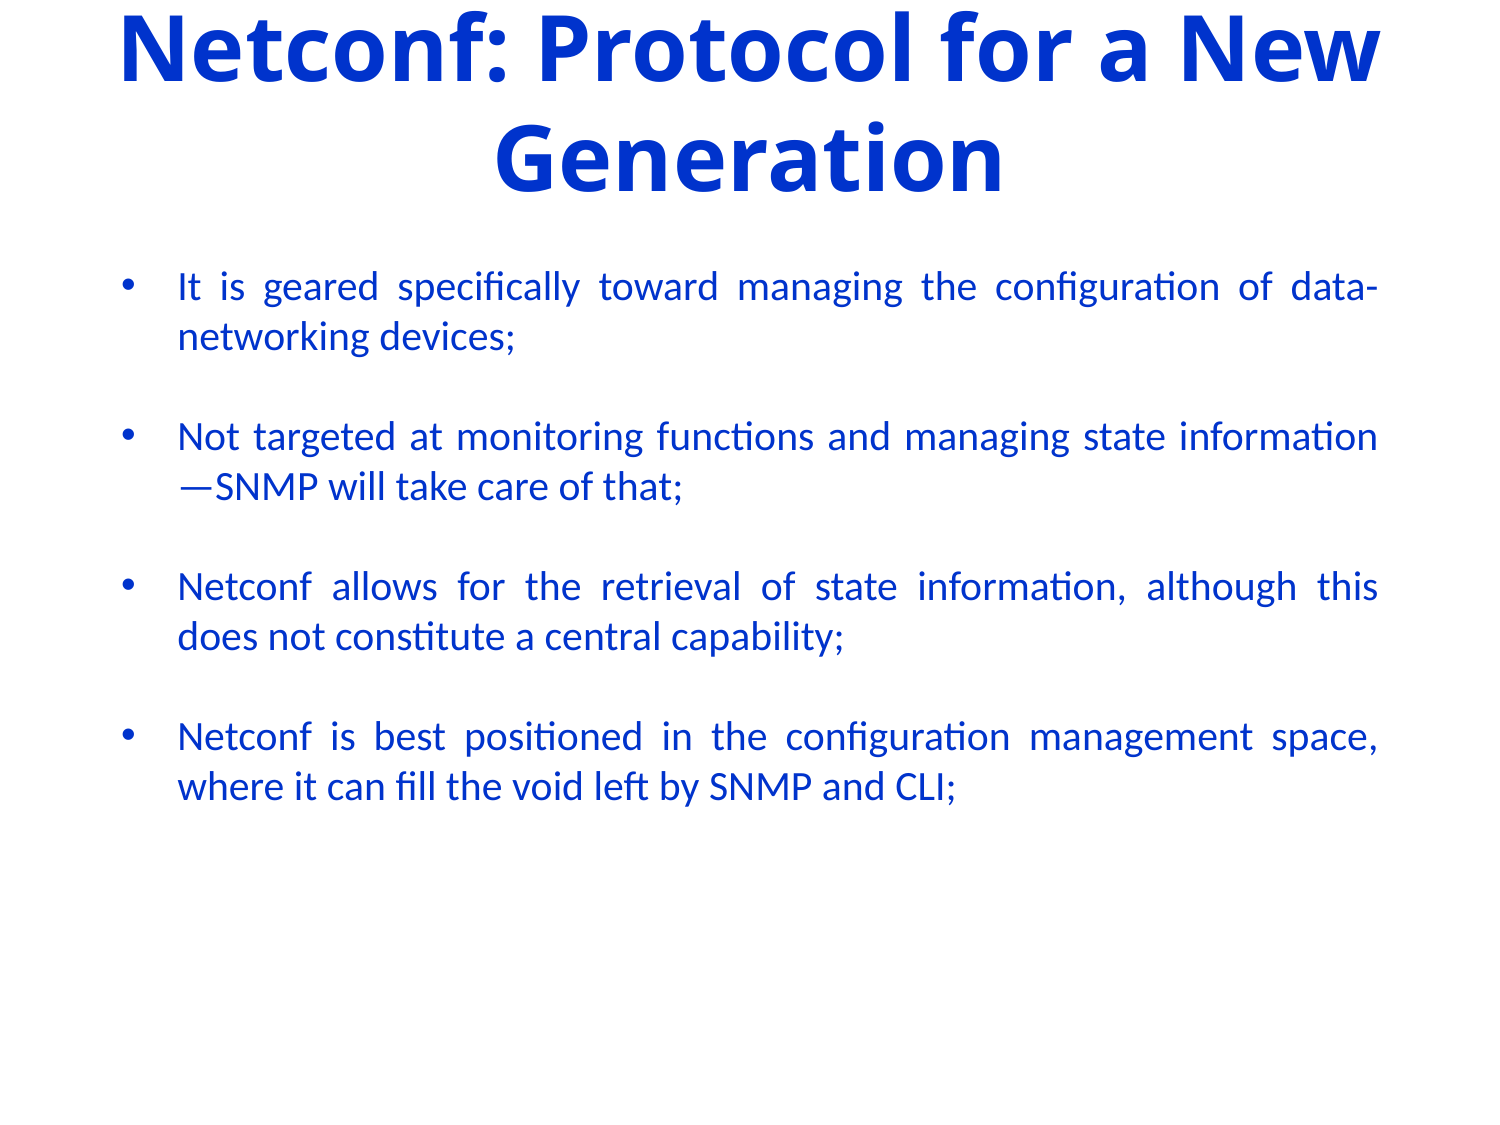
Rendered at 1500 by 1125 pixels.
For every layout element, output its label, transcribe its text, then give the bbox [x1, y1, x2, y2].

title Netconf: Protocol for a New Generation [0, 24, 1500, 175]
text_box It is geared specifically toward managing the configuration of data-networking devices; Not targeted at monitoring functions and managing state information—SNMP will take care of that; Netconf allows for the retrieval of state information, although this does not constitute a central capability; Netconf is best positioned in the configuration management space, where it can fill the void left by SNMP and CLI; [106, 251, 1394, 867]
